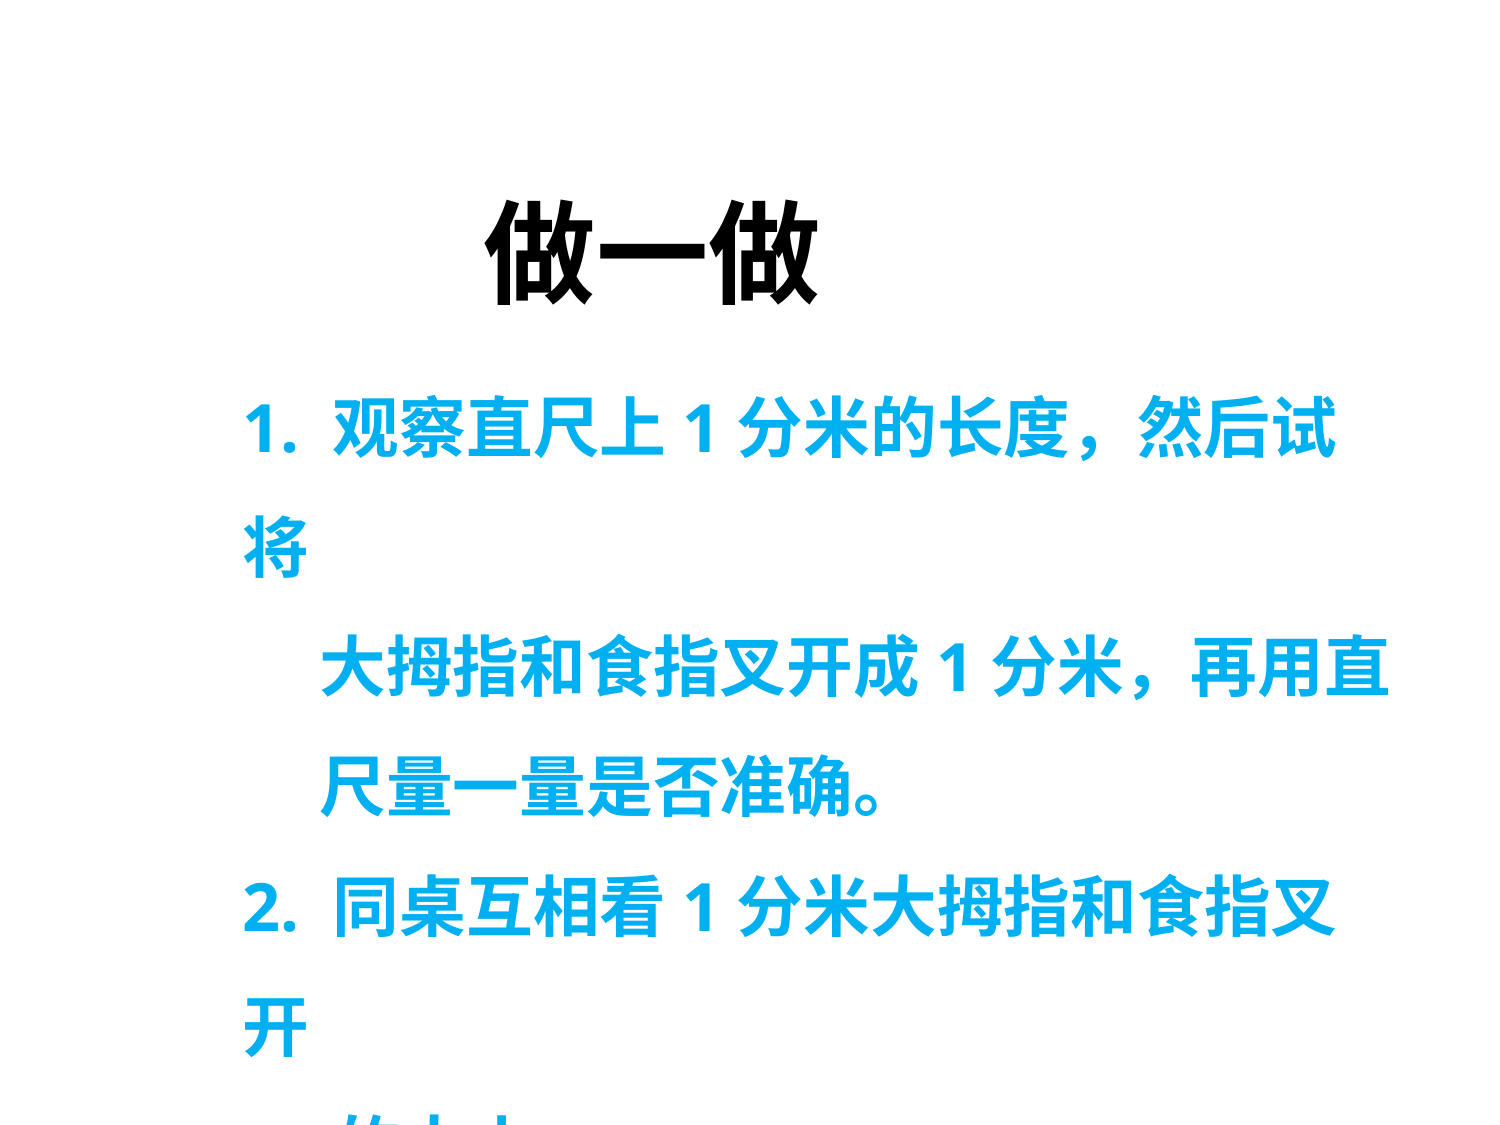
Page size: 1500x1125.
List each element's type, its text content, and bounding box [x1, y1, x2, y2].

text_box 1. 观察直尺上1分米的长度，然后试将 大拇指和食指叉开成1分米，再用直 尺量一量是否准确。 2. 同桌互相看1分米大拇指和食指叉开 的大小。 3.反复两次。 [227, 338, 1412, 1125]
text_box 做一做 [468, 175, 868, 326]
